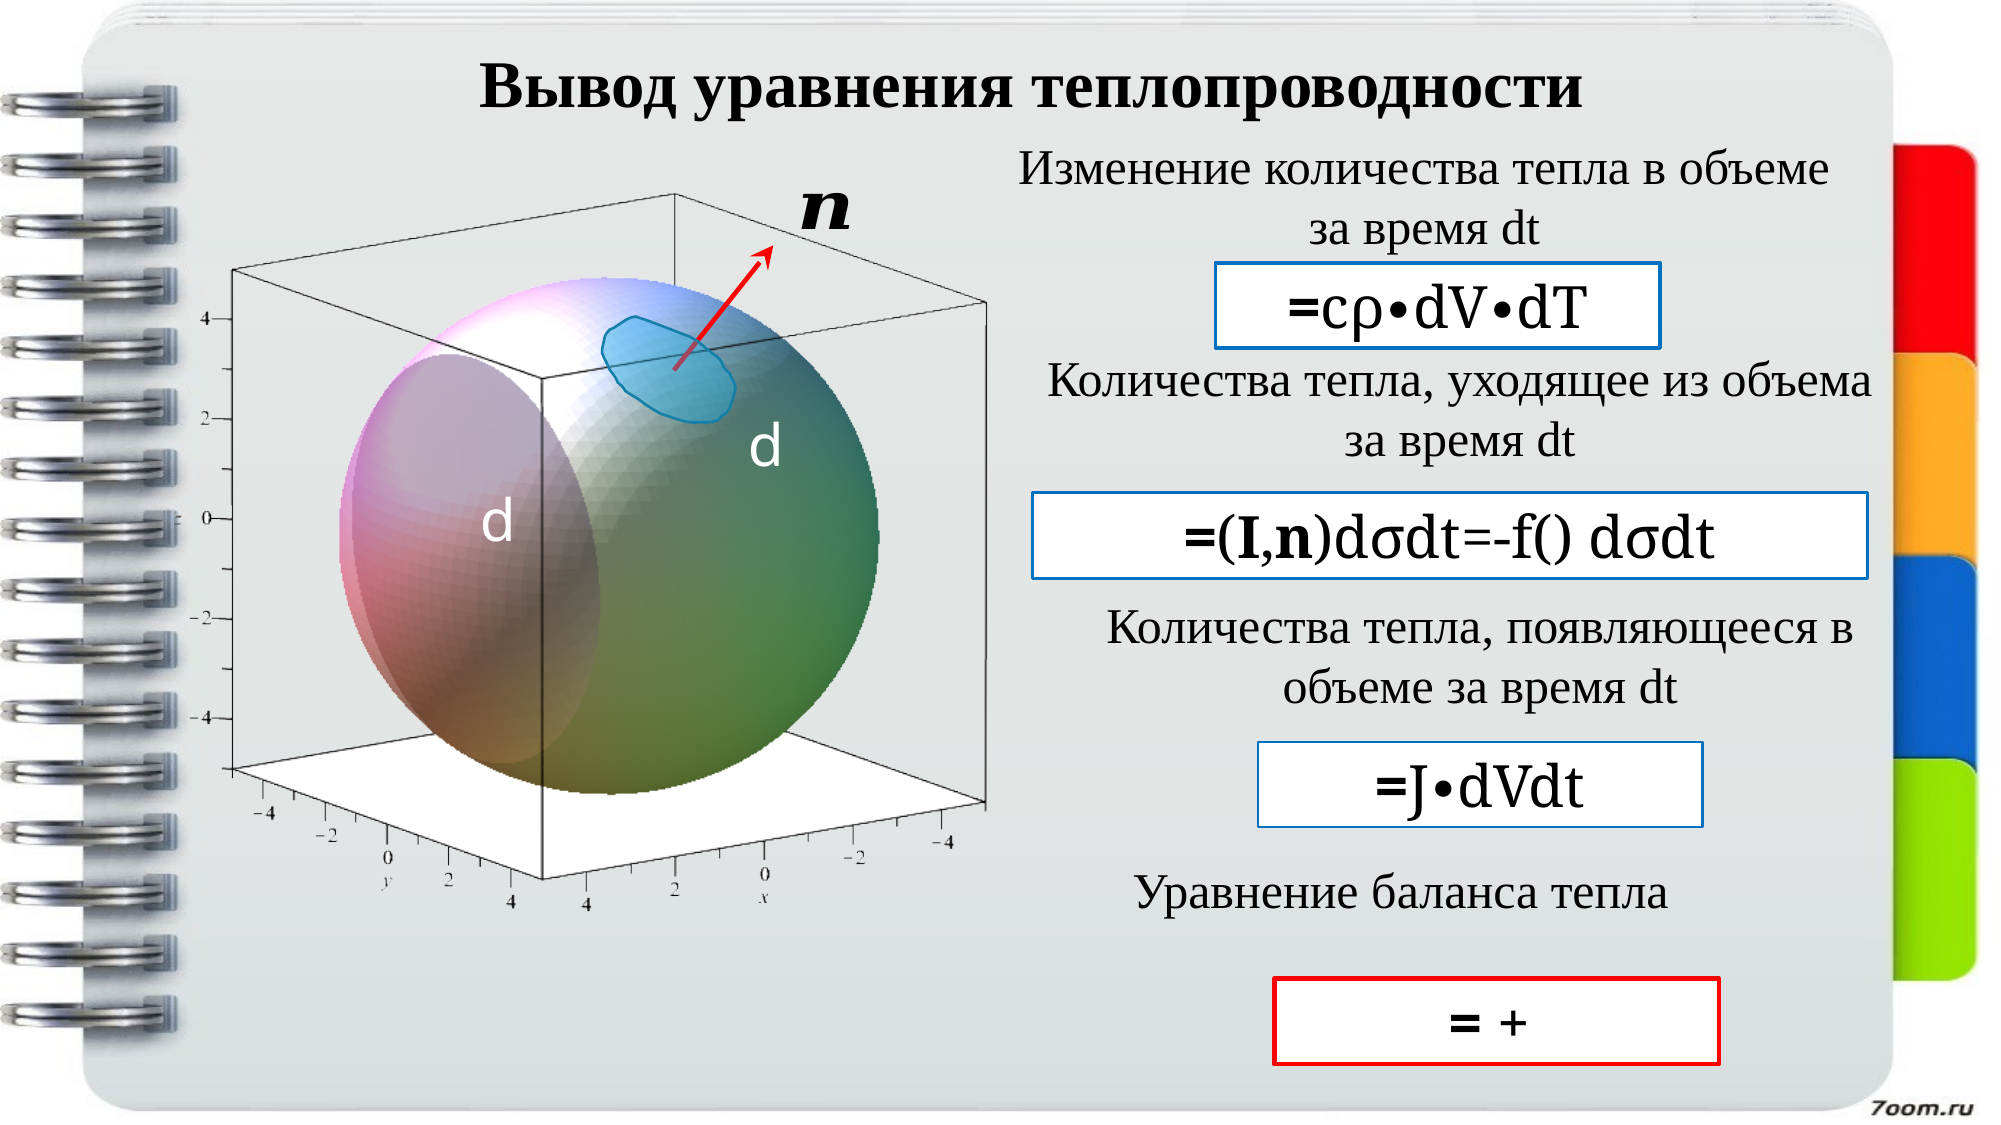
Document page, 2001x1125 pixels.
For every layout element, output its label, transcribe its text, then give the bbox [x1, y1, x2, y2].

text_box Уравнение баланса тепла [1153, 839, 1803, 939]
text_box Изменение количества тепла в объеме за время dt [1153, 144, 1873, 245]
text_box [71, 80, 1147, 992]
text_box Вывод уравнения теплопроводности [426, 46, 1639, 115]
text_box Количества тепла, появляющееся в объеме за время dt [1153, 603, 1929, 704]
picture [0, 0, 2001, 1125]
text_box Количества тепла, уходящее из объема за время dt [1153, 356, 1909, 456]
